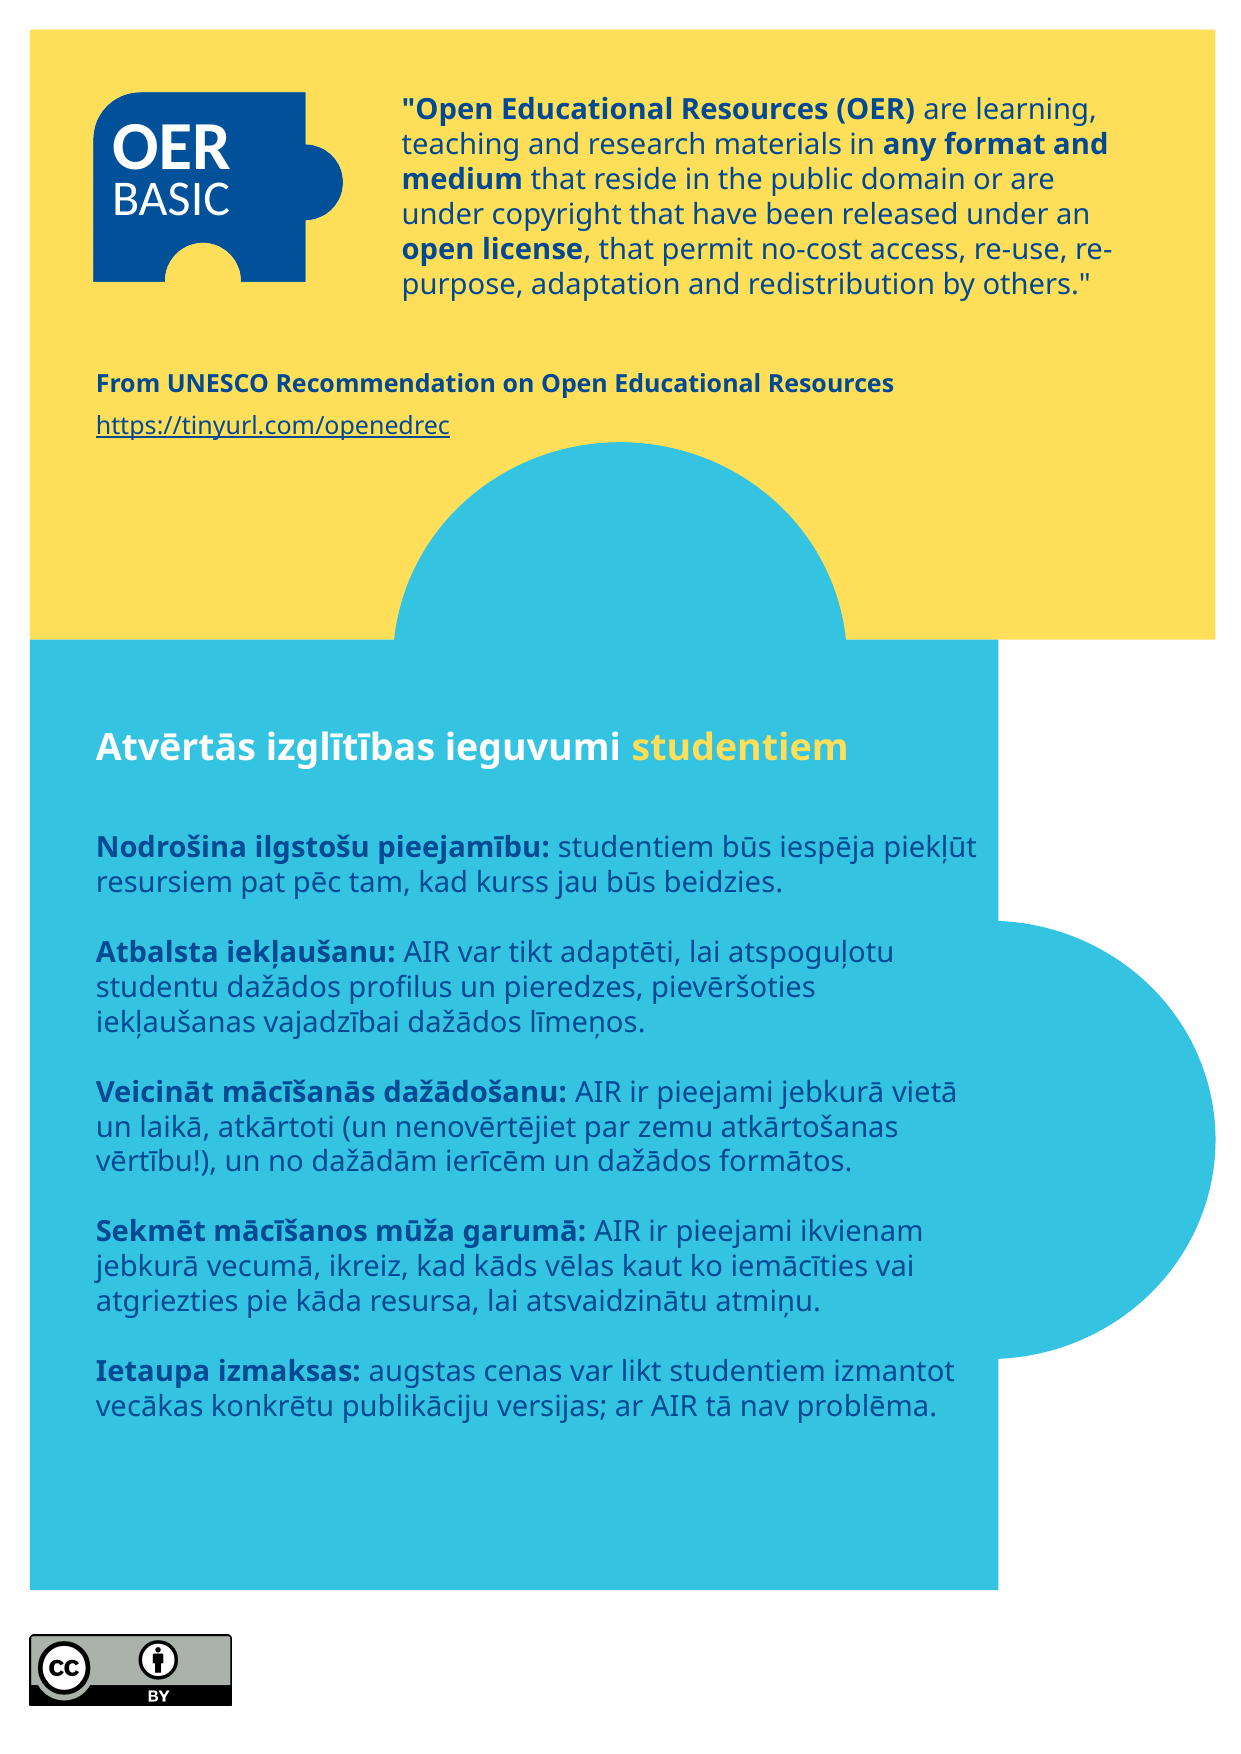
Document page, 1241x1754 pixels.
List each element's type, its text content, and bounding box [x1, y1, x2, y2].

text_box [29, 639, 999, 1591]
text_box "Open Educational Resources (OER) are learning, teaching and research materials in any format and medium that reside in the public domain or are under copyright that have been released under an open license, that permit no-cost access, re-use, re-purpose, adaptation and redistribution by others." [386, 75, 1147, 316]
text_box From UNESCO Recommendation on Open Educational Resources https://tinyurl.com/openedrec [80, 365, 1241, 453]
text_box [999, 920, 1216, 1359]
text_box [694, 453, 1216, 640]
picture [93, 92, 343, 282]
text_box Atvērtās izglītības ieguvumi studentiem Nodrošina ilgstošu pieejamību: studentiem būs iespēja piekļūt resursiem pat pēc tam, kad kurss jau būs beidzies. Atbalsta iekļaušanu: AIR var tikt adaptēti, lai atspoguļotu studentu dažādos profilus un pieredzes, pievēršoties iekļaušanas vajadzībai dažādos līmeņos. Veicināt mācīšanās dažādošanu: AIR ir pieejami jebkurā vietā un laikā, atkārtoti (un nenovērtējiet par zemu atkārtošanas vērtību!), un no dažādām ierīcēm un dažādos formātos. Sekmēt mācīšanos mūža garumā: AIR ir pieejami ikvienam jebkurā vecumā, ikreiz, kad kāds vēlas kaut ko iemācīties vai atgriezties pie kāda resursa, lai atsvaidzinātu atmiņu. Ietaupa izmaksas: augstas cenas var likt studentiem izmantot vecākas konkrētu publikāciju versijas; ar AIR tā nav problēma. [80, 708, 999, 1438]
picture [29, 1634, 233, 1706]
text_box [393, 453, 848, 708]
text_box [29, 29, 1216, 639]
